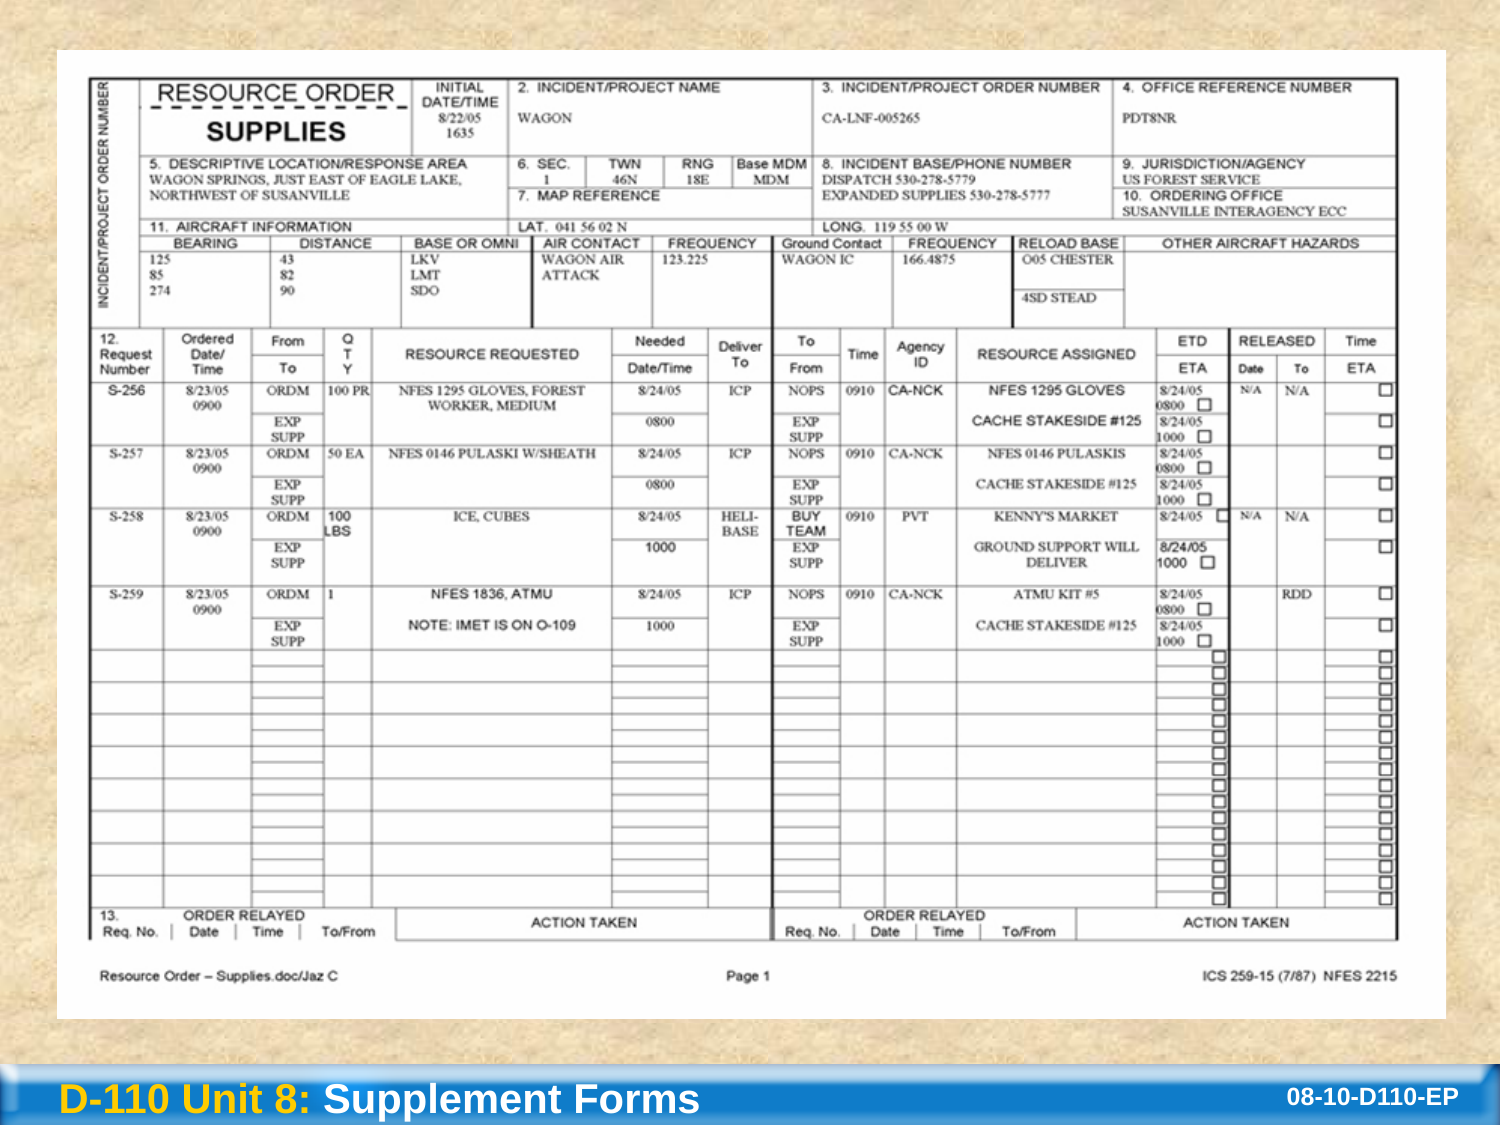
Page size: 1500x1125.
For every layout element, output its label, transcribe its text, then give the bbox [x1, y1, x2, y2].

text_box D-110 Unit 8: Supplement Forms [43, 1064, 1235, 1125]
picture [0, 0, 1500, 1125]
text_box 08-10-D110-EP [1271, 1073, 1479, 1119]
